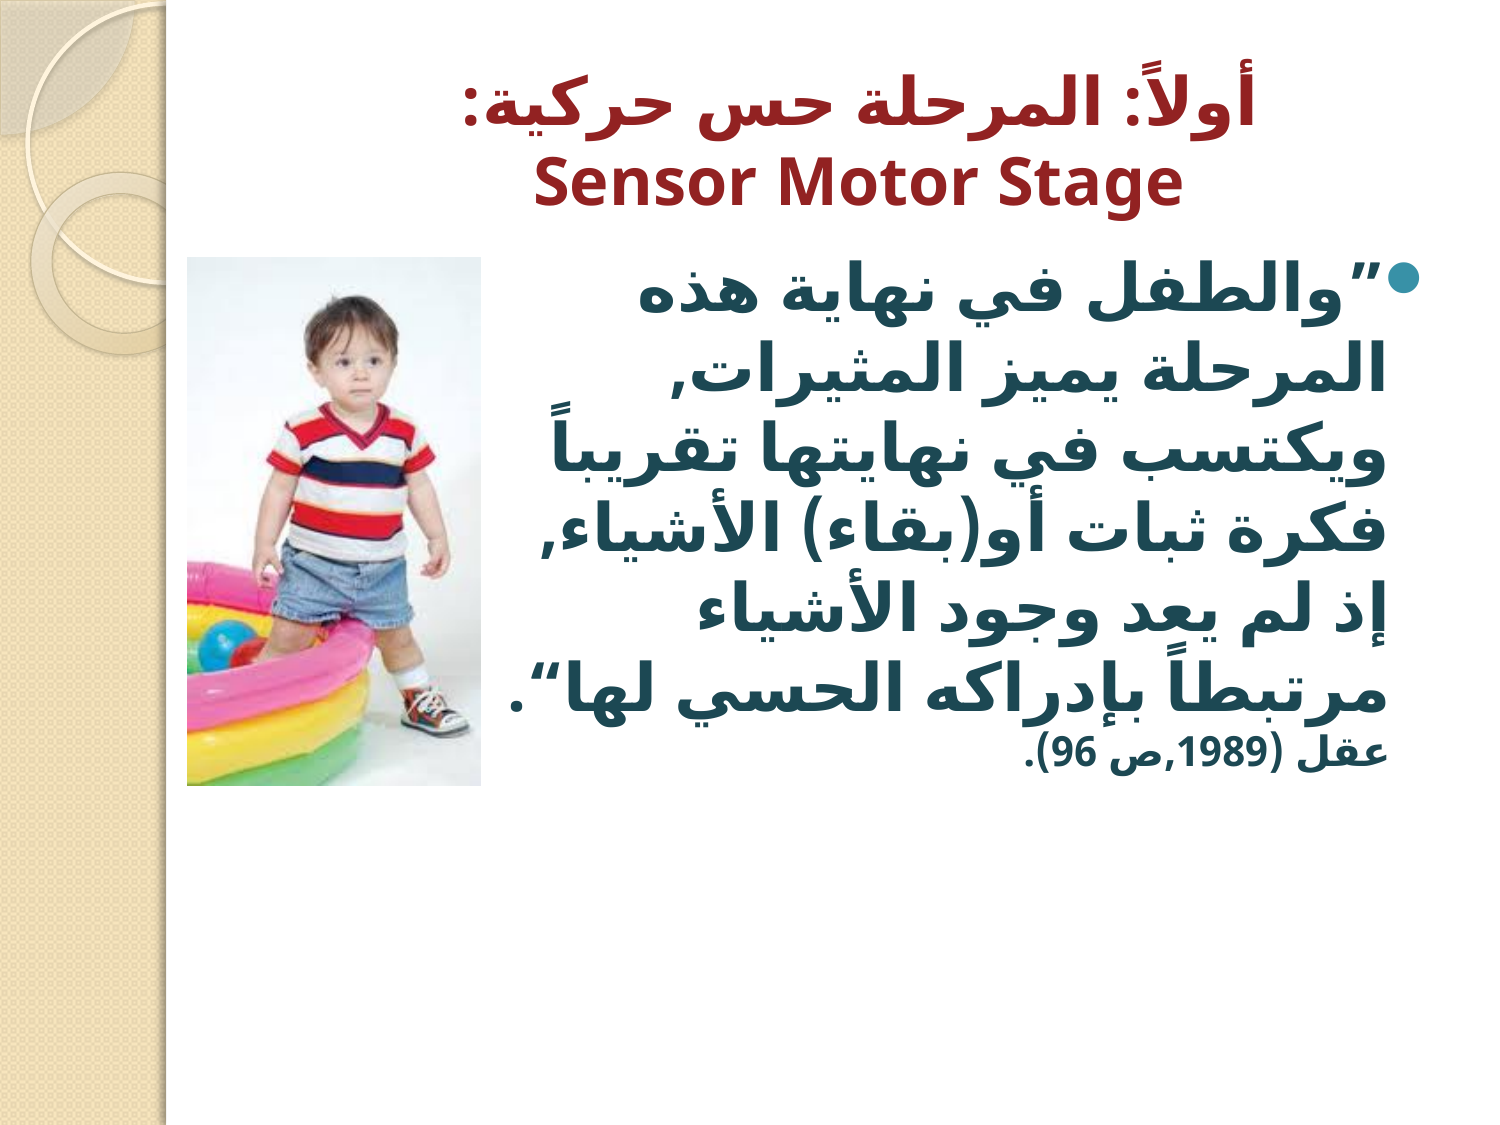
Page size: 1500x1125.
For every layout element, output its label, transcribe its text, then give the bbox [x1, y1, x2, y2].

picture [187, 257, 481, 786]
list ”والطفل في نهاية هذه المرحلة يميز المثيرات, ويكتسب في نهايتها تقريباً فكرة ثبات أو(بقاء) الأشياء, إذ لم يعد وجود الأشياء مرتبطاً بإدراكه الحسي لها“. عقل (1989,ص 96). [480, 237, 1466, 1025]
title أولاً: المرحلة حس حركية: Sensor Motor Stage [235, 45, 1466, 233]
